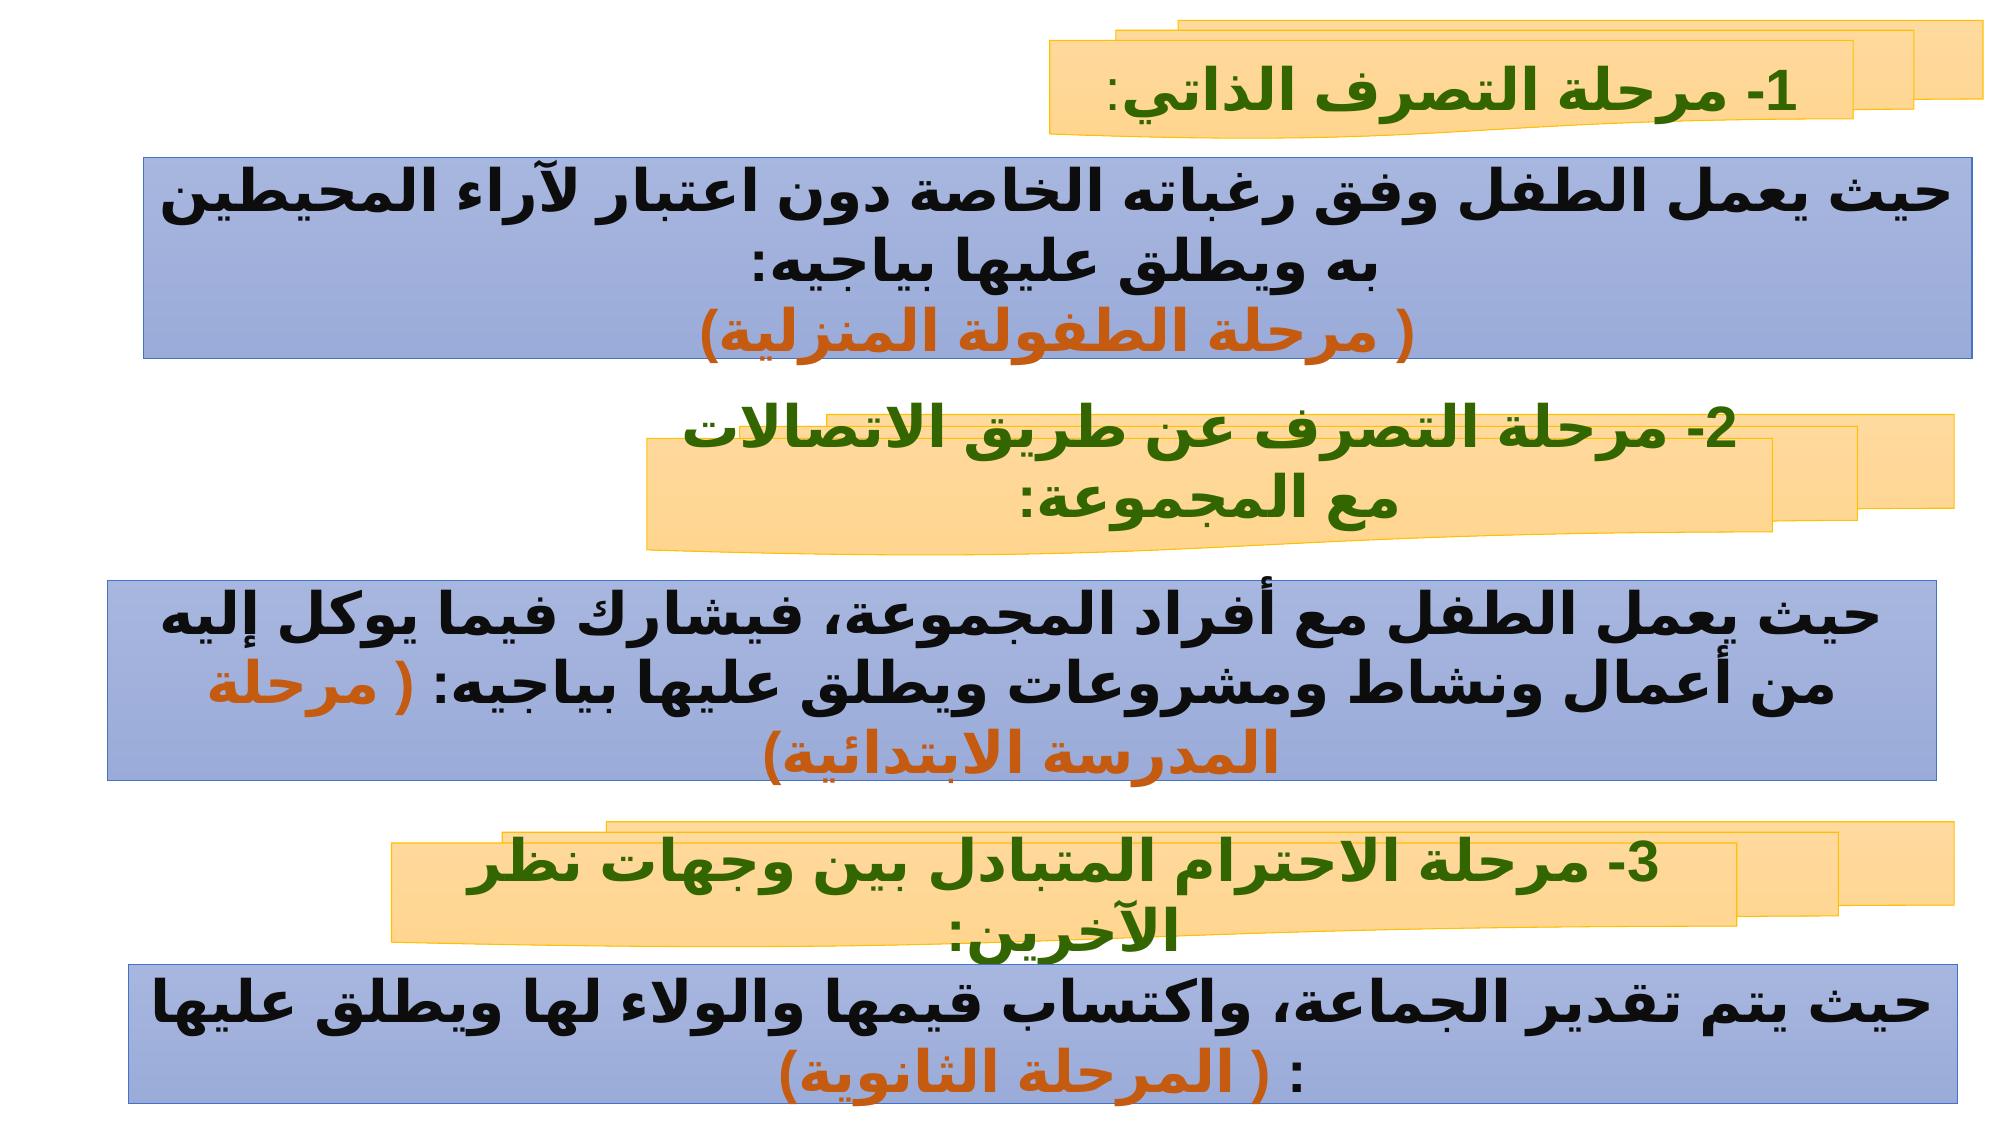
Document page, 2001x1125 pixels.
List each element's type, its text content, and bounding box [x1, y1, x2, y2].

text_box 1- مرحلة التصرف الذاتي: [1049, 19, 1984, 139]
text_box حيث يتم تقدير الجماعة، واكتساب قيمها والولاء لها ويطلق عليها : ( المرحلة الثانوية) [128, 964, 1958, 1104]
text_box 2- مرحلة التصرف عن طريق الاتصالات مع المجموعة: [646, 413, 1955, 556]
text_box حيث يعمل الطفل وفق رغباته الخاصة دون اعتبار لآراء المحيطين به ويطلق عليها بياجيه: ( مرحلة الطفولة المنزلية) [143, 157, 1973, 359]
text_box 3- مرحلة الاحترام المتبادل بين وجهات نظر الآخرين: [390, 821, 1955, 948]
text_box حيث يعمل الطفل مع أفراد المجموعة، فيشارك فيما يوكل إليه من أعمال ونشاط ومشروعات ويطلق عليها بياجيه: ( مرحلة المدرسة الابتدائية) [107, 580, 1937, 781]
